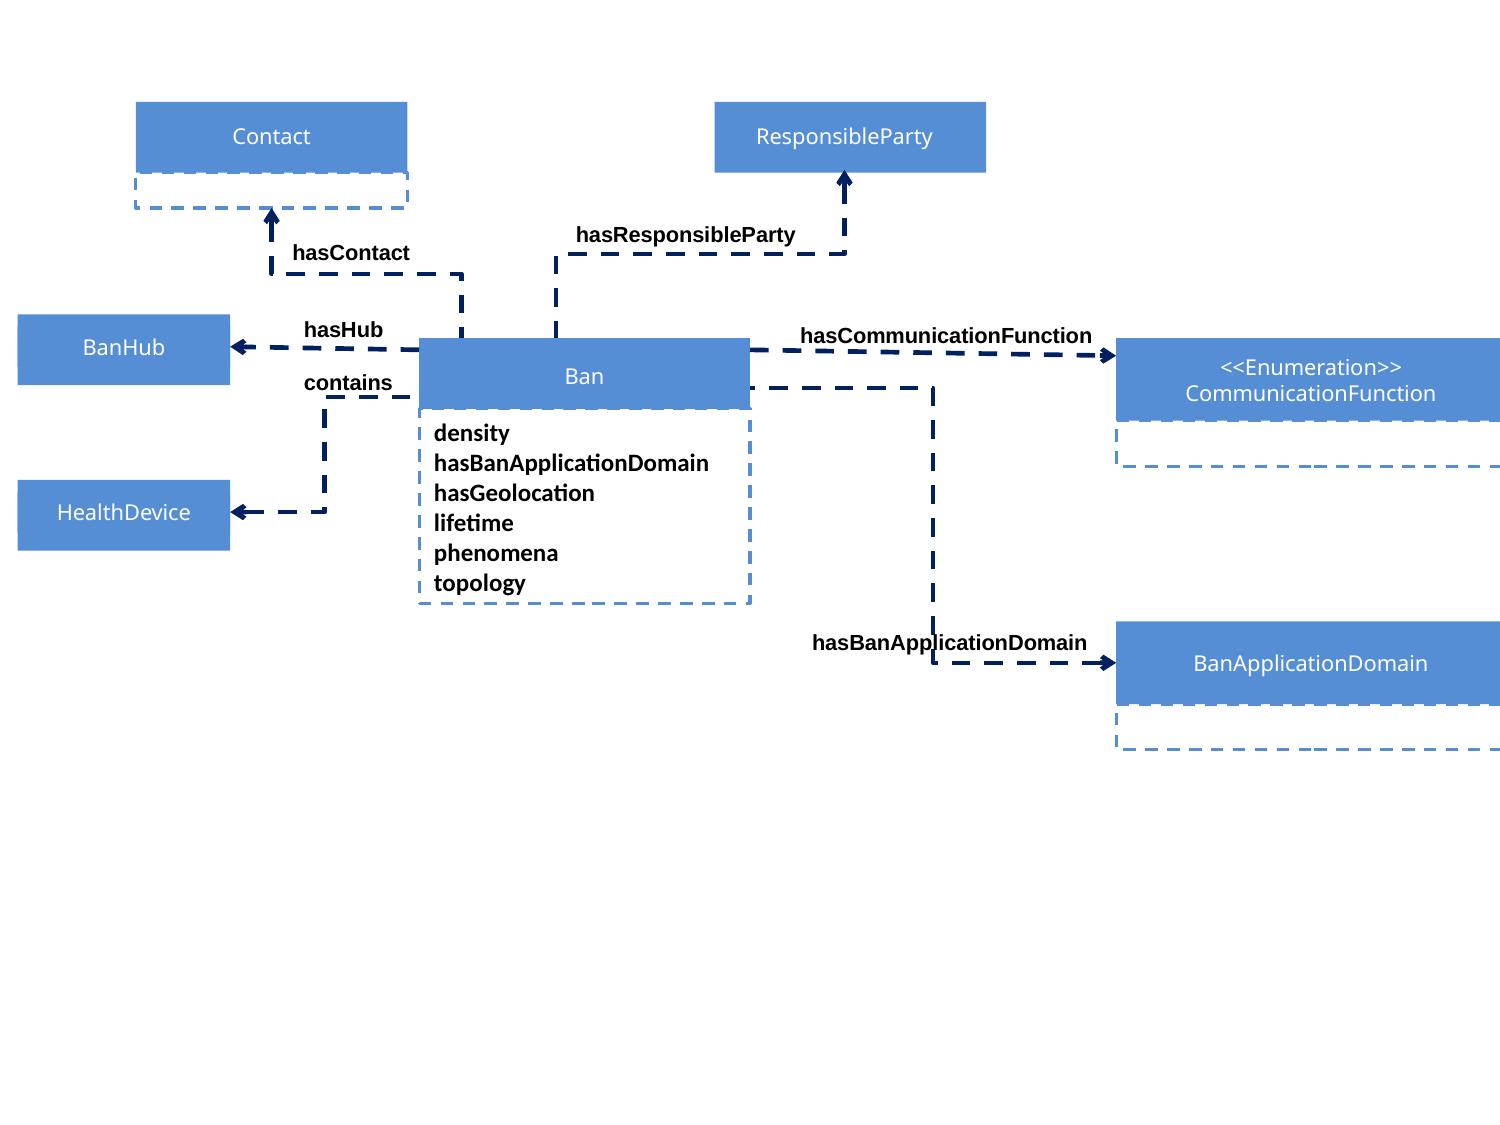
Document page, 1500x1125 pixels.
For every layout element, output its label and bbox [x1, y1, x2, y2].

text_box [17, 101, 1500, 750]
